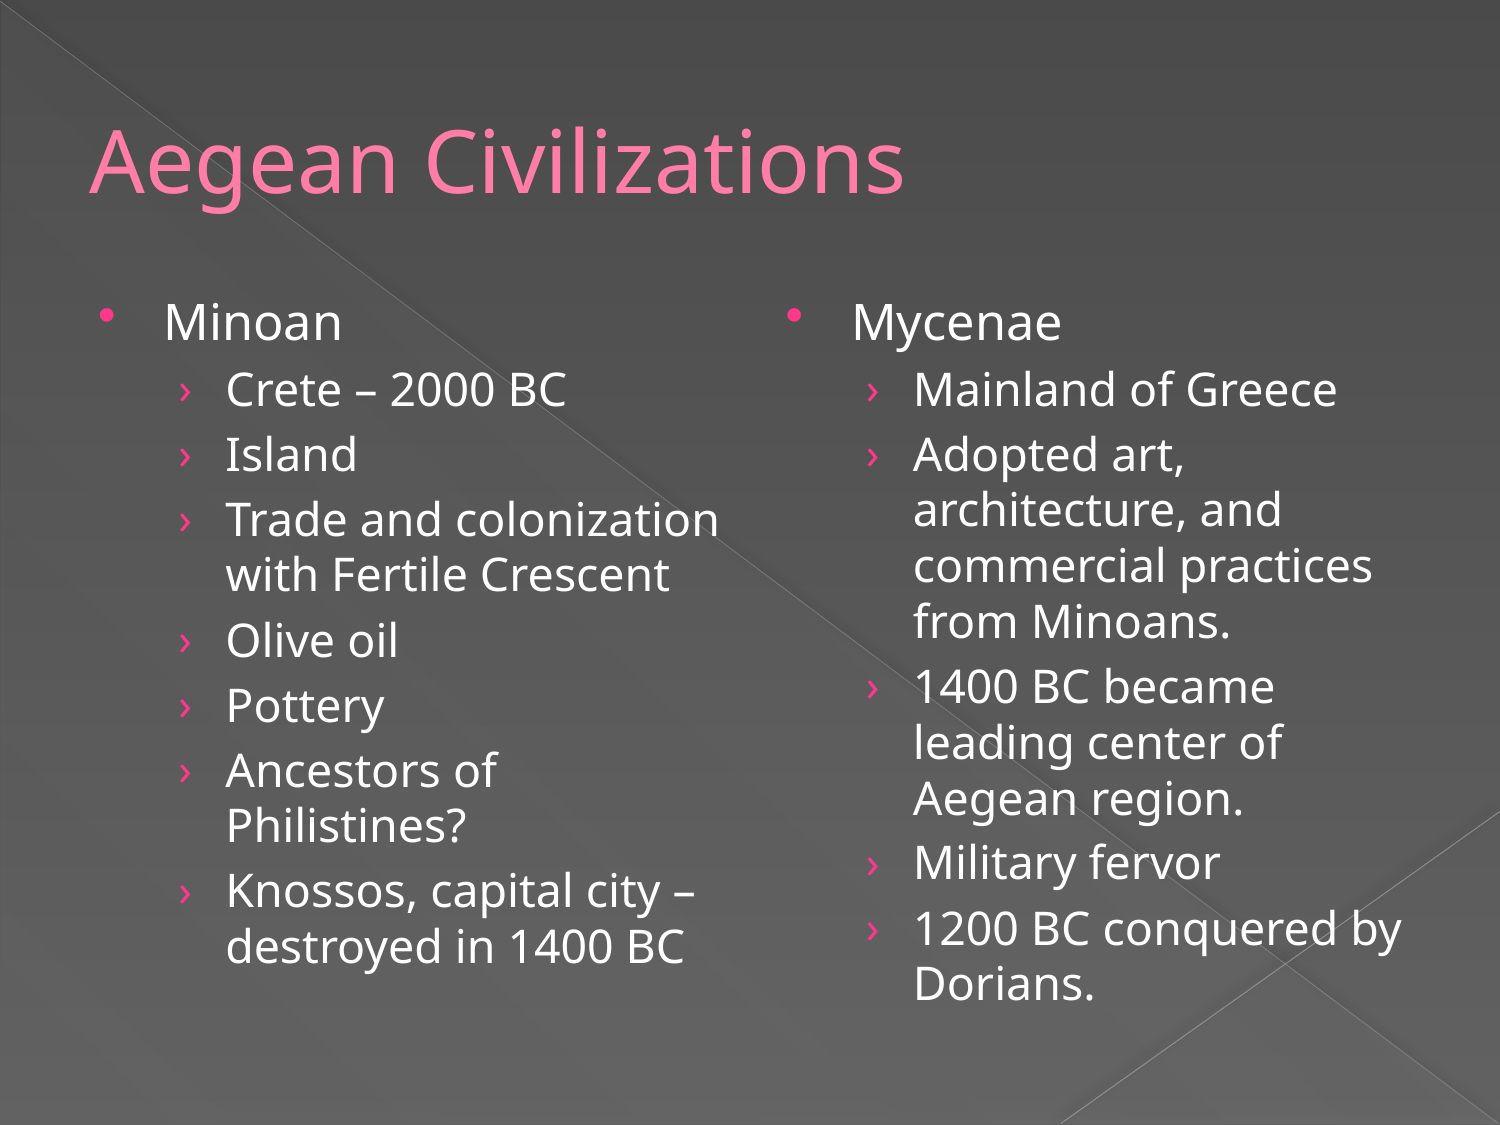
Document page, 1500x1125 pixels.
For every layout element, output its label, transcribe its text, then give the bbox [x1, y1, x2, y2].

title Aegean Civilizations [75, 43, 1425, 274]
list Mycenae Mainland of Greece Adopted art, architecture, and commercial practices from Minoans. 1400 BC became leading center of Aegean region. Military fervor 1200 BC conquered by Dorians. [762, 282, 1425, 1025]
list Minoan Crete – 2000 BC Island Trade and colonization with Fertile Crescent Olive oil Pottery Ancestors of Philistines? Knossos, capital city – destroyed in 1400 BC [75, 282, 738, 1025]
